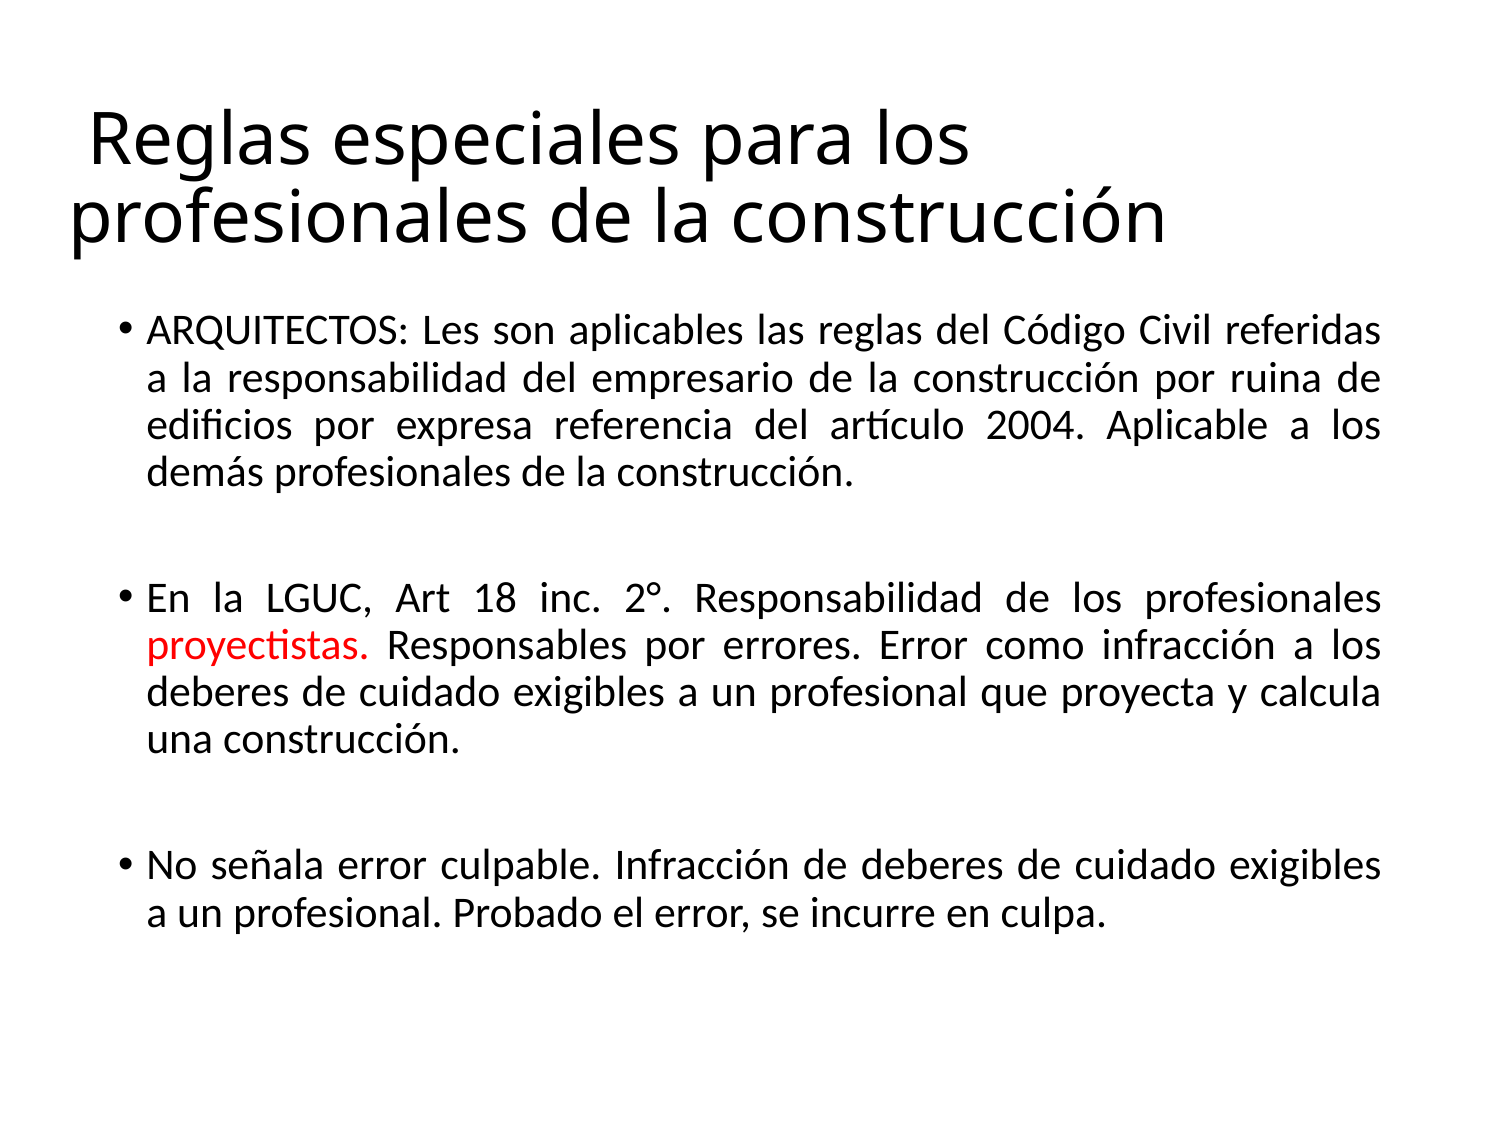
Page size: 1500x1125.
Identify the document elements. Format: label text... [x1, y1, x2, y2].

title Reglas especiales para los profesionales de la construcción [53, 93, 1436, 267]
list ARQUITECTOS: Les son aplicables las reglas del Código Civil referidas a la responsabilidad del empresario de la construcción por ruina de edificios por expresa referencia del artículo 2004. Aplicable a los demás profesionales de la construcción. En la LGUC, Art 18 inc. 2°. Responsabilidad de los profesionales proyectistas. Responsables por errores. Error como infracción a los deberes de cuidado exigibles a un profesional que proyecta y calcula una construcción. No señala error culpable. Infracción de deberes de cuidado exigibles a un profesional. Probado el error, se incurre en culpa. [103, 299, 1397, 1014]
